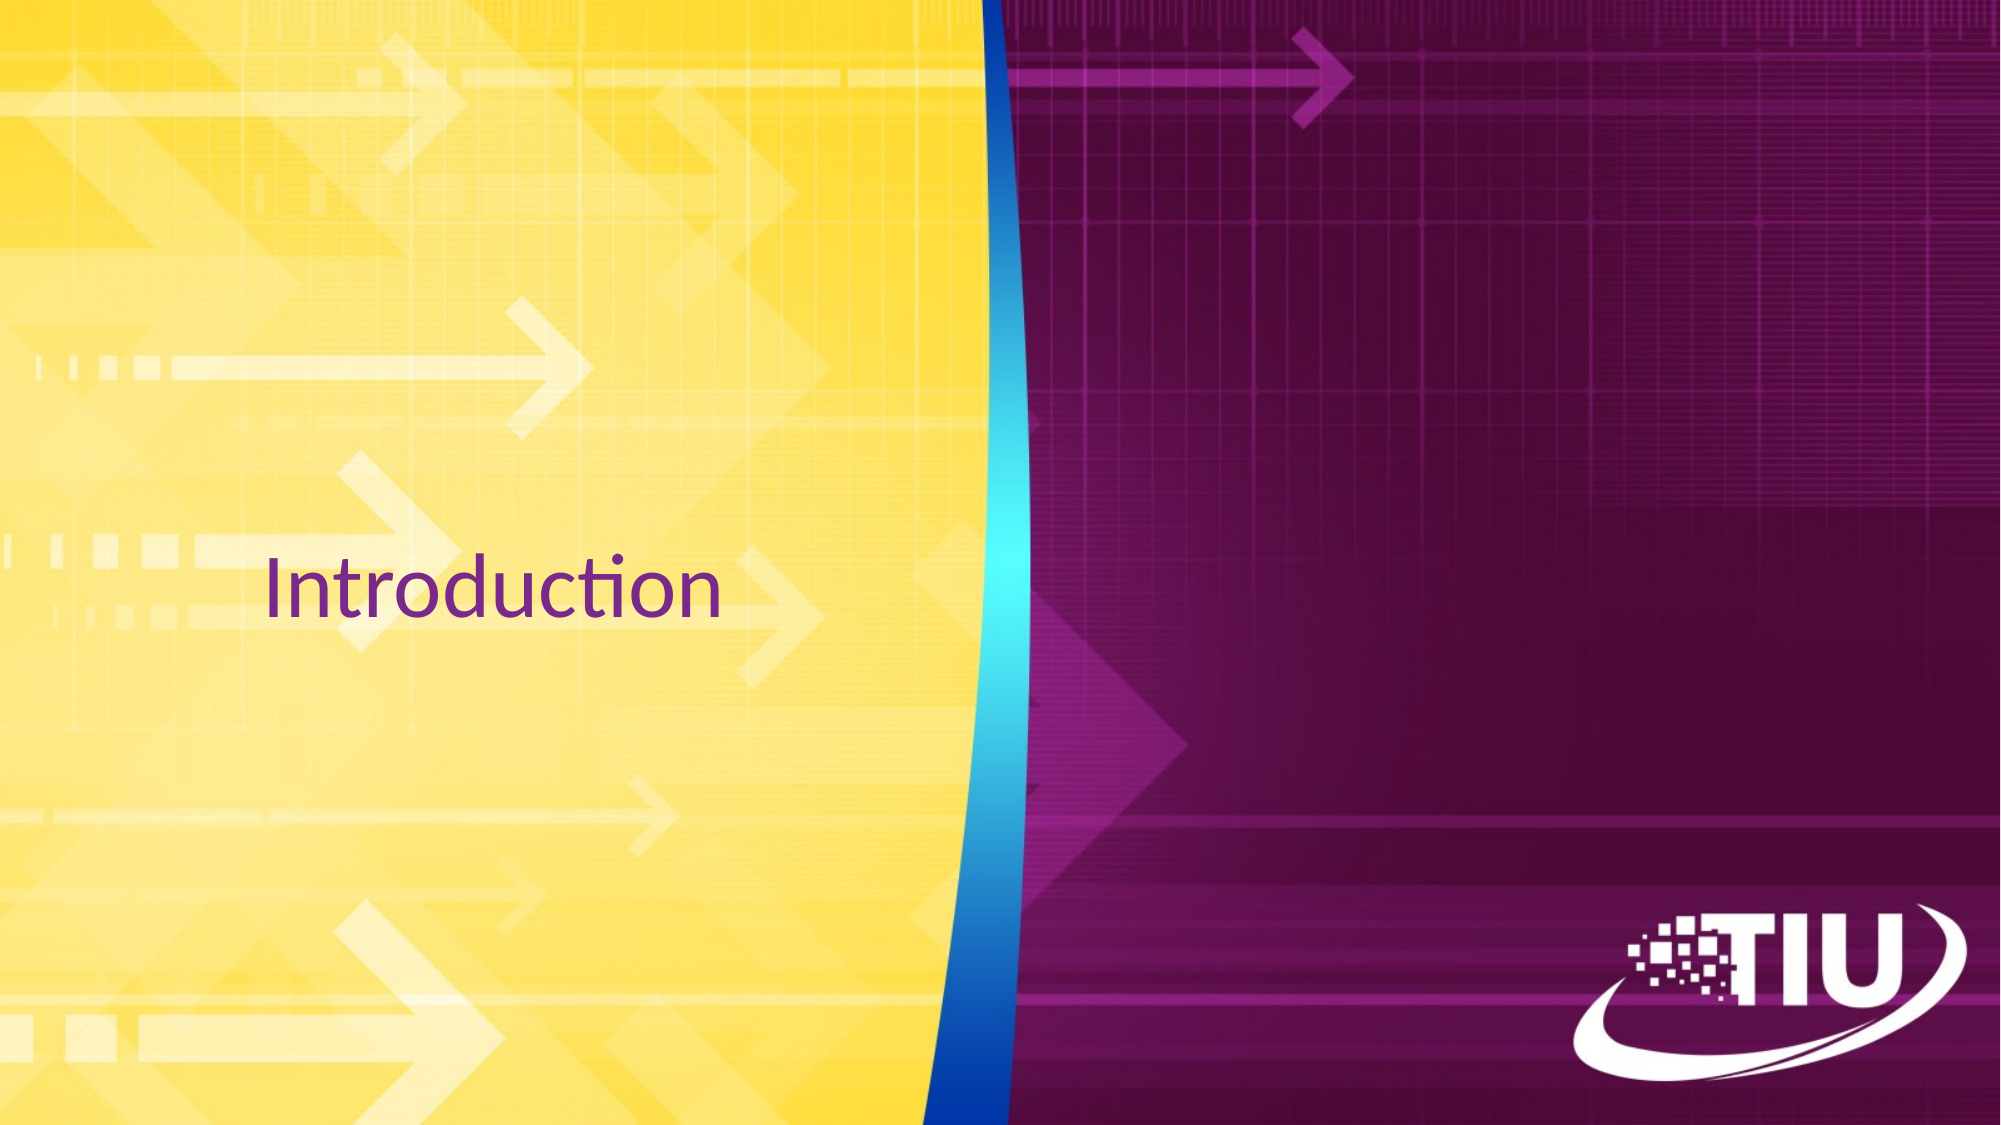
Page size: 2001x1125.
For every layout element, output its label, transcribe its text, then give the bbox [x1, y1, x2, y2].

picture [0, 0, 2001, 1125]
title Introduction [75, 75, 913, 1088]
